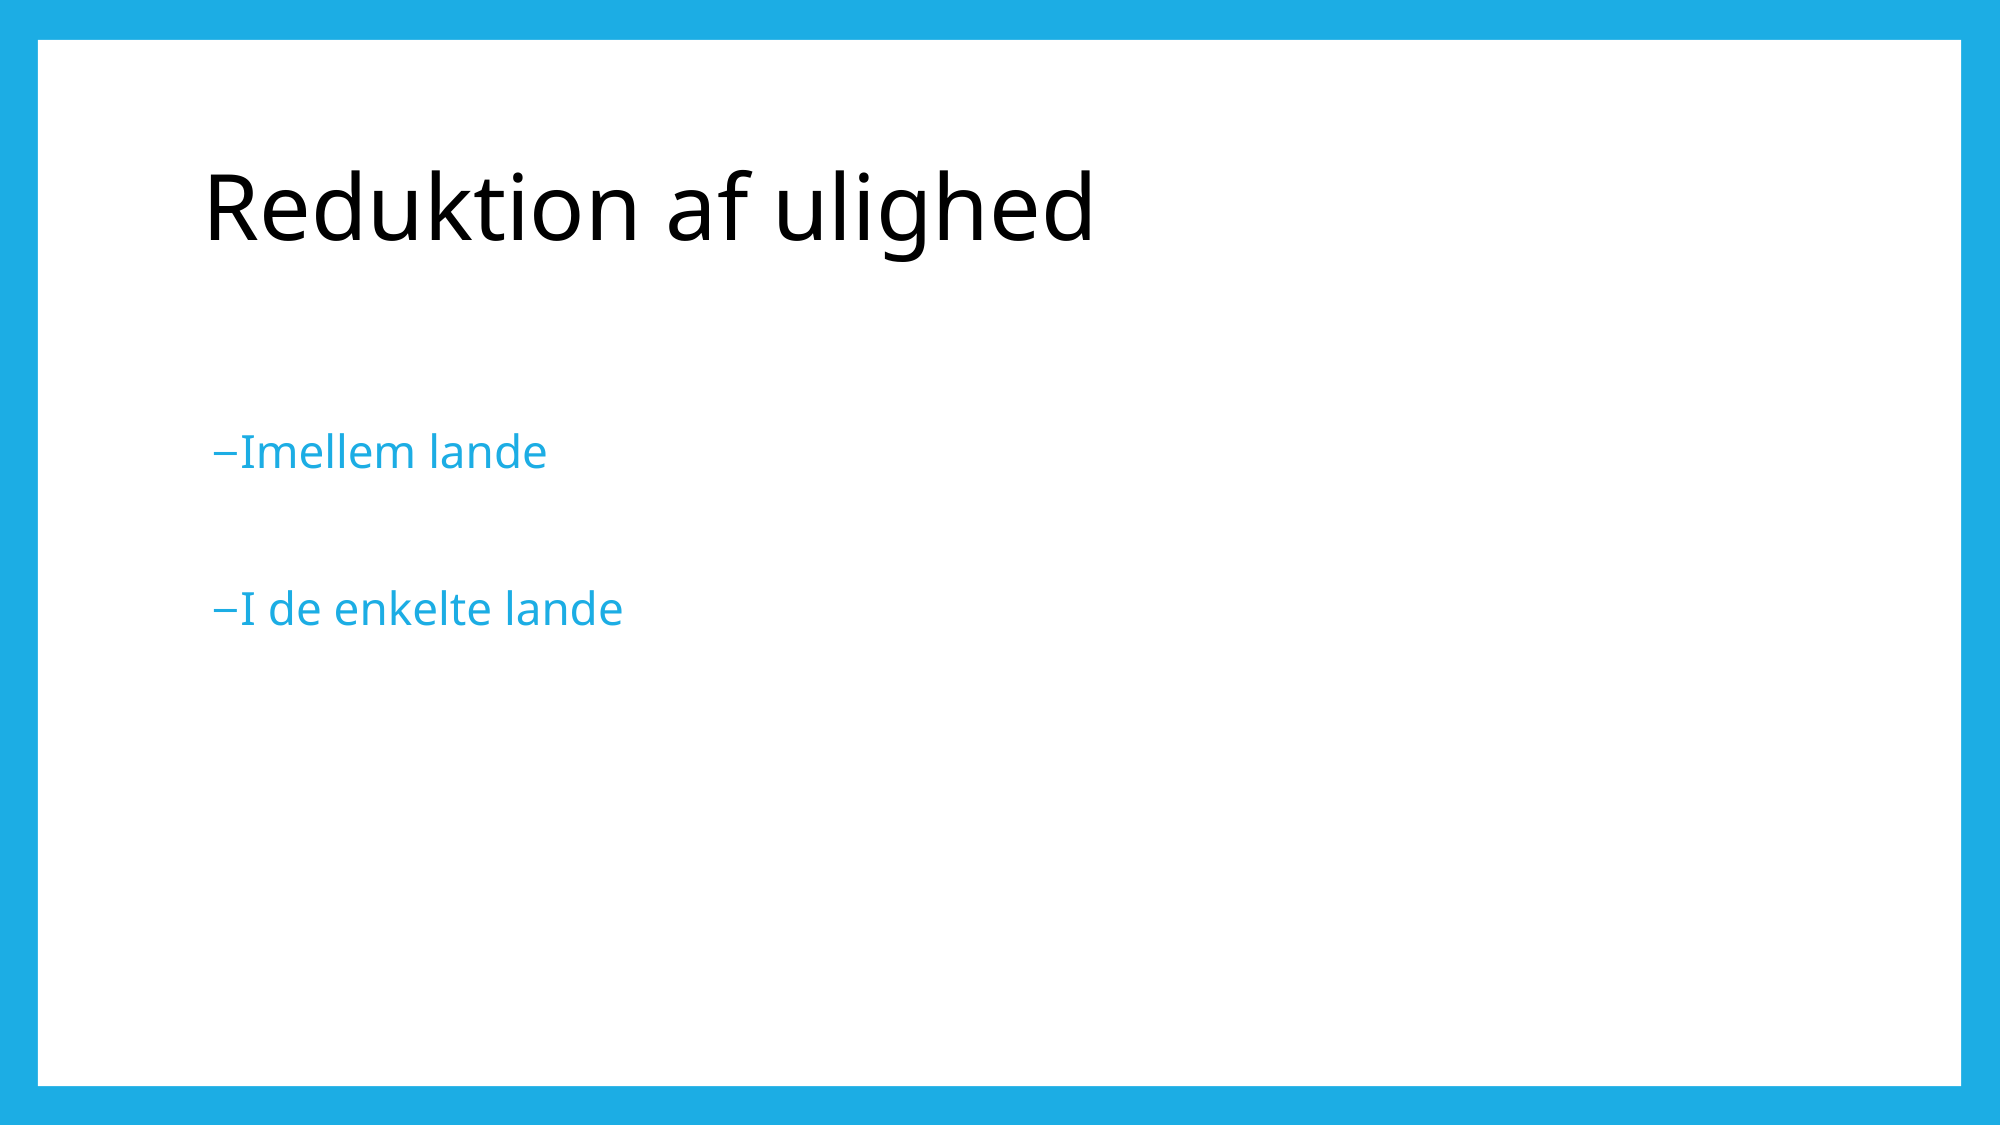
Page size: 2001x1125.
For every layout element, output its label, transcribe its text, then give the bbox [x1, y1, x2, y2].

title Reduktion af ulighed [187, 99, 1808, 323]
list Imellem lande I de enkelte lande [187, 337, 1808, 1000]
